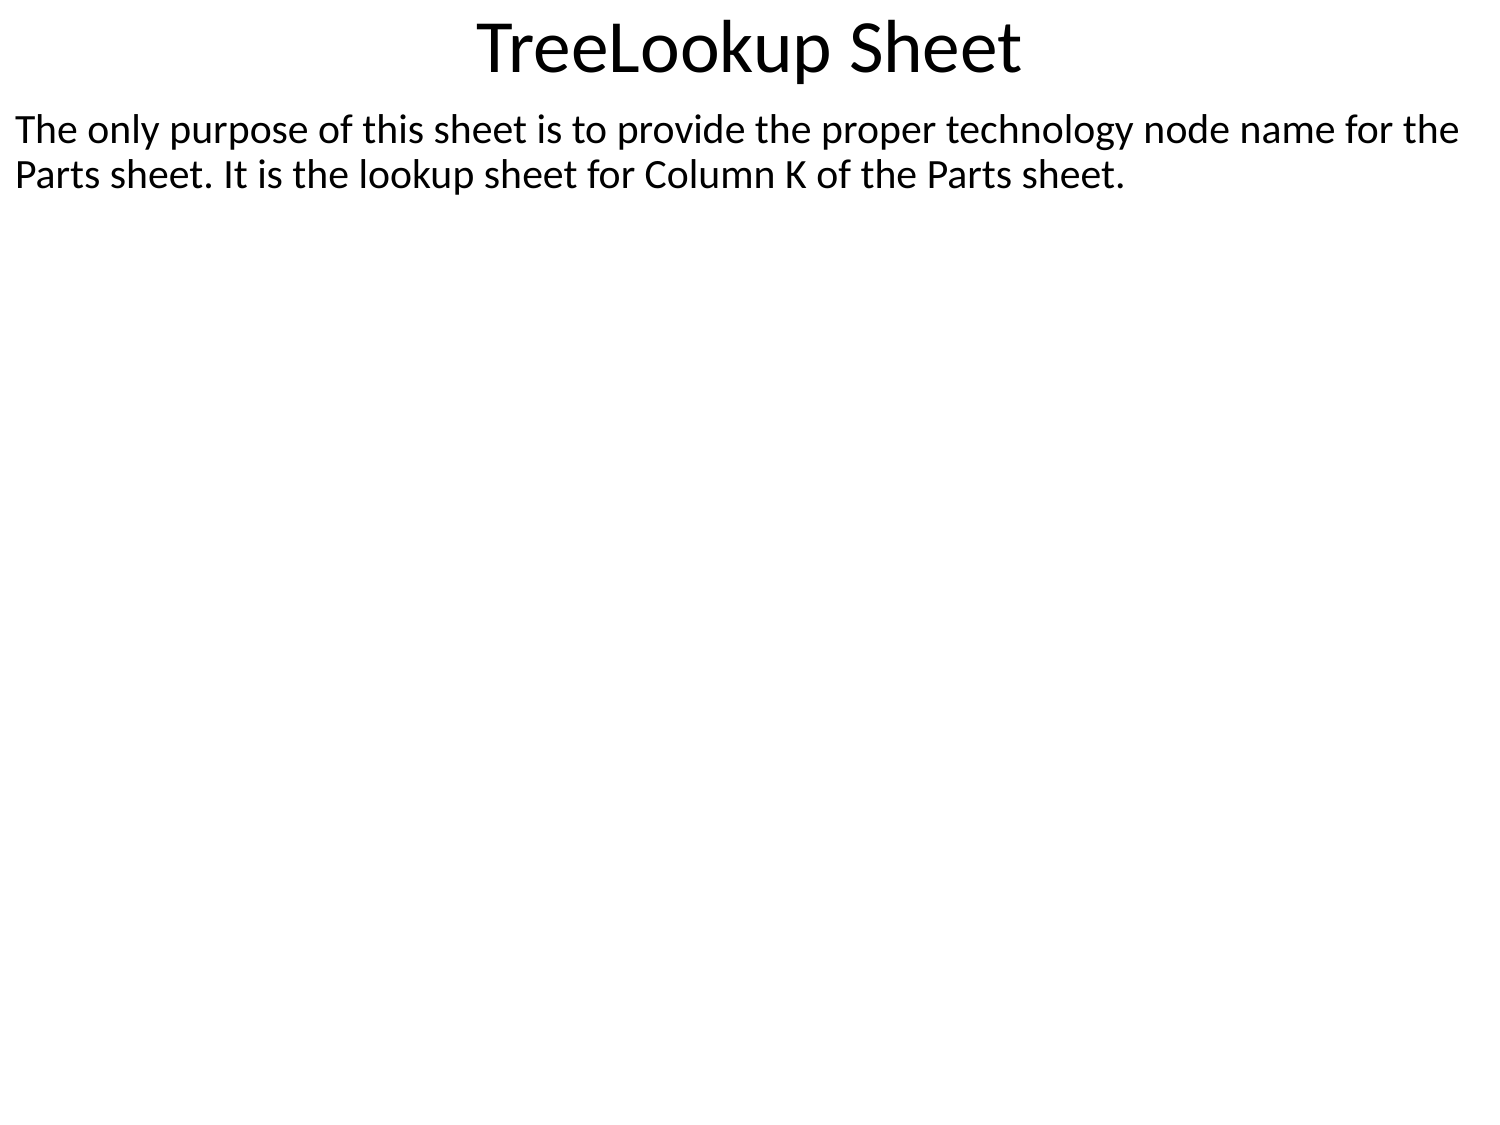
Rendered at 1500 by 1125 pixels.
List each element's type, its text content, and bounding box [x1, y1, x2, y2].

title TreeLookup Sheet [0, 0, 1500, 97]
list The only purpose of this sheet is to provide the proper technology node name for the Parts sheet. It is the lookup sheet for Column K of the Parts sheet. [0, 99, 1500, 1125]
